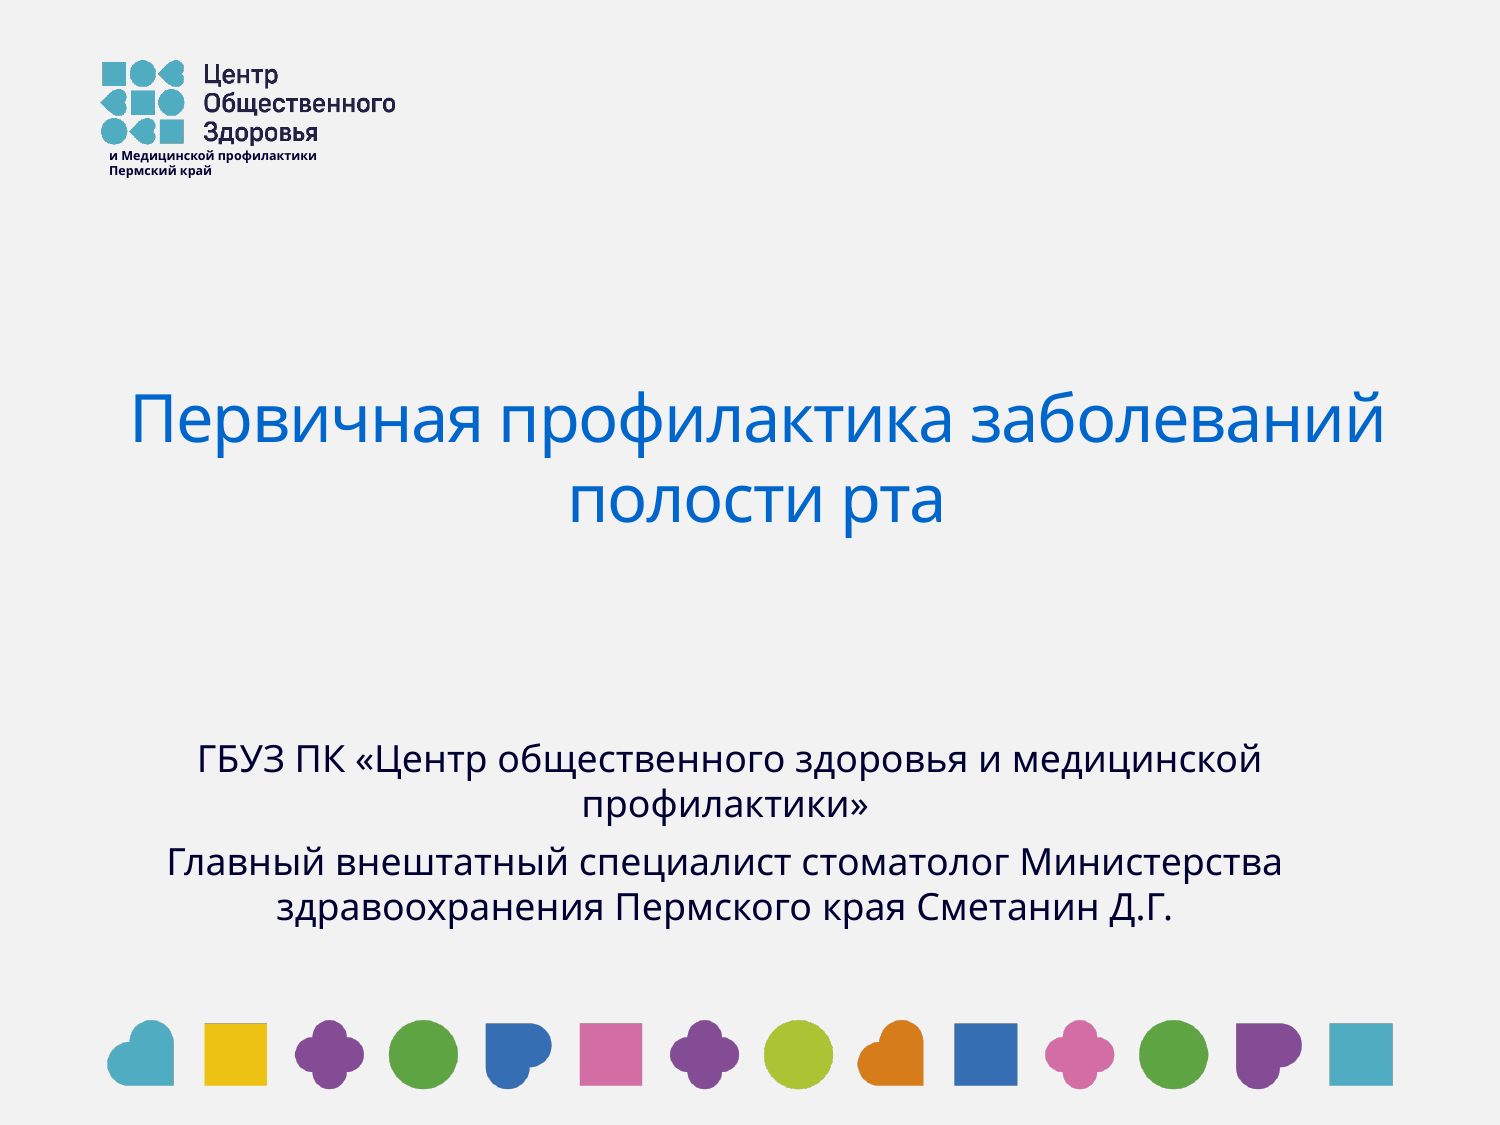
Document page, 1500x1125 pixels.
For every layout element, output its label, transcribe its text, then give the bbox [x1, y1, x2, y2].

subtitle ГБУЗ ПК «Центр общественного здоровья и медицинской профилактики» Главный внештатный специалист стоматолог Министерства здравоохранения Пермского края Сметанин Д.Г. [109, 727, 1341, 944]
text_box и Медицинской профилактики Пермский край [94, 140, 536, 186]
picture [100, 60, 395, 140]
title Первичная профилактика заболеваний полости рта [123, 250, 1392, 662]
picture [99, 1011, 1400, 1112]
